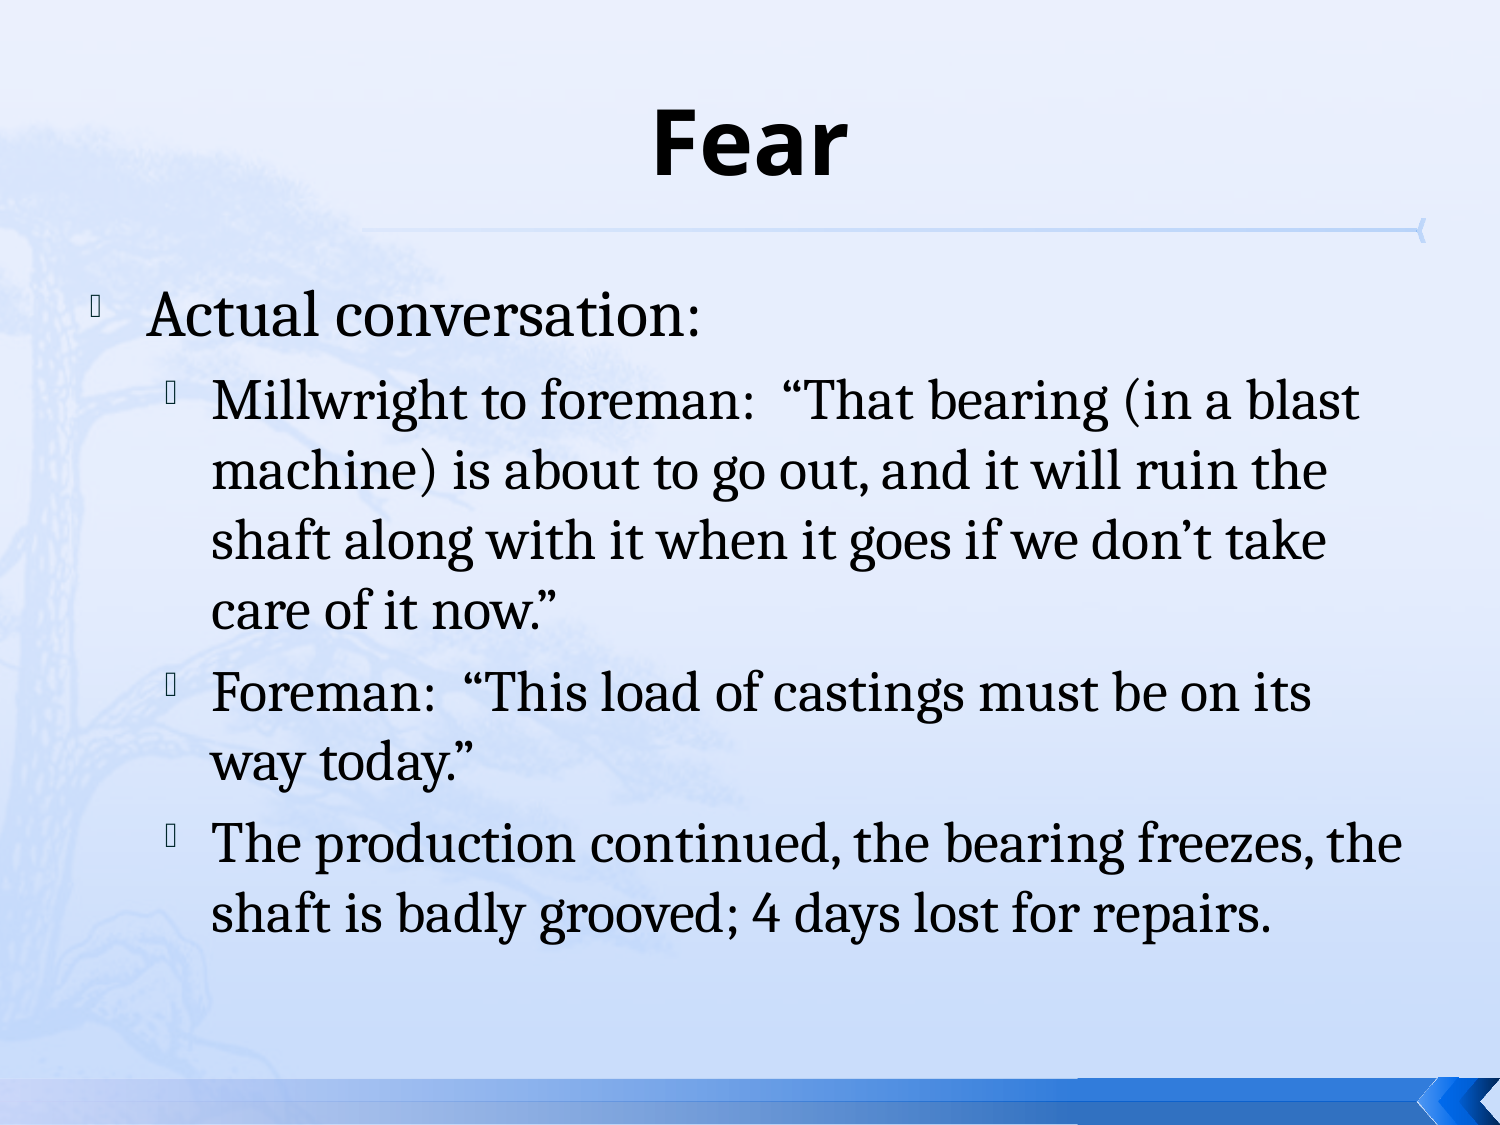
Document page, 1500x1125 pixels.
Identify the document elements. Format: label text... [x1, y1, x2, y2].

title Fear [75, 45, 1425, 233]
list Actual conversation: Millwright to foreman: “That bearing (in a blast machine) is about to go out, and it will ruin the shaft along with it when it goes if we don’t take care of it now.” Foreman: “This load of castings must be on its way today.” The production continued, the bearing freezes, the shaft is badly grooved; 4 days lost for repairs. [75, 262, 1425, 1005]
